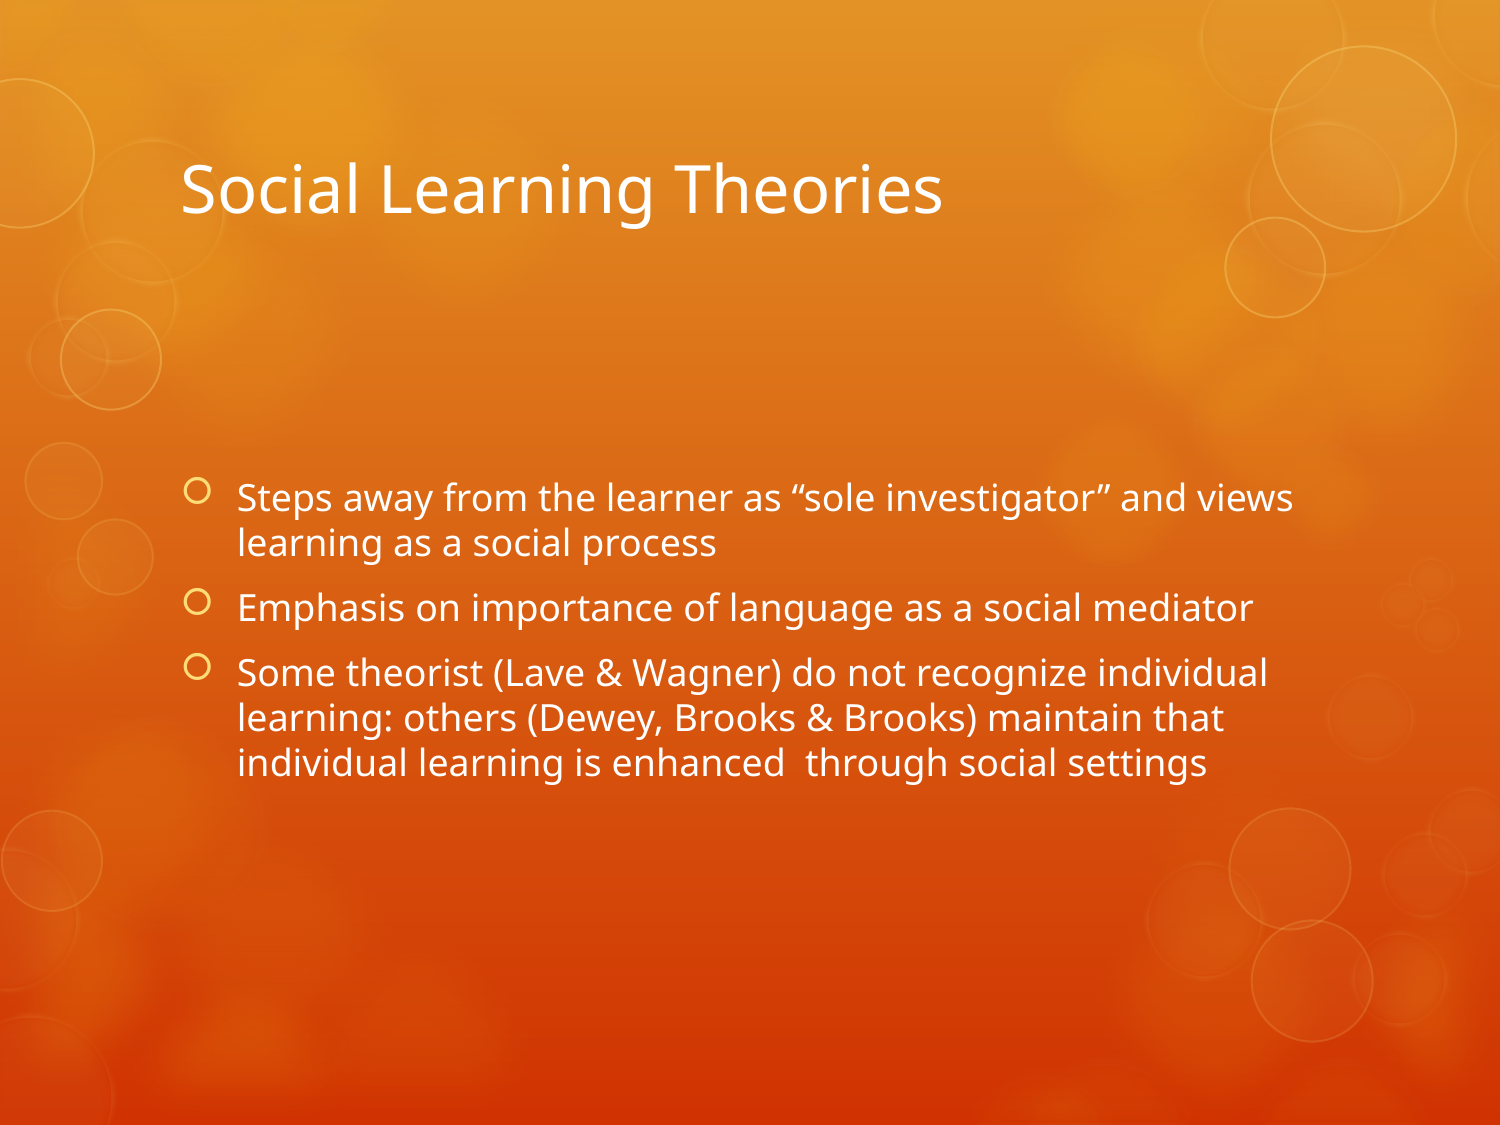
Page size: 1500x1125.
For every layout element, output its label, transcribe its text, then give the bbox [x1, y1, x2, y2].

title Social Learning Theories [165, 110, 1335, 263]
list Steps away from the learner as “sole investigator” and views learning as a social process Emphasis on importance of language as a social mediator Some theorist (Lave & Wagner) do not recognize individual learning: others (Dewey, Brooks & Brooks) maintain that individual learning is enhanced through social settings [165, 296, 1335, 962]
